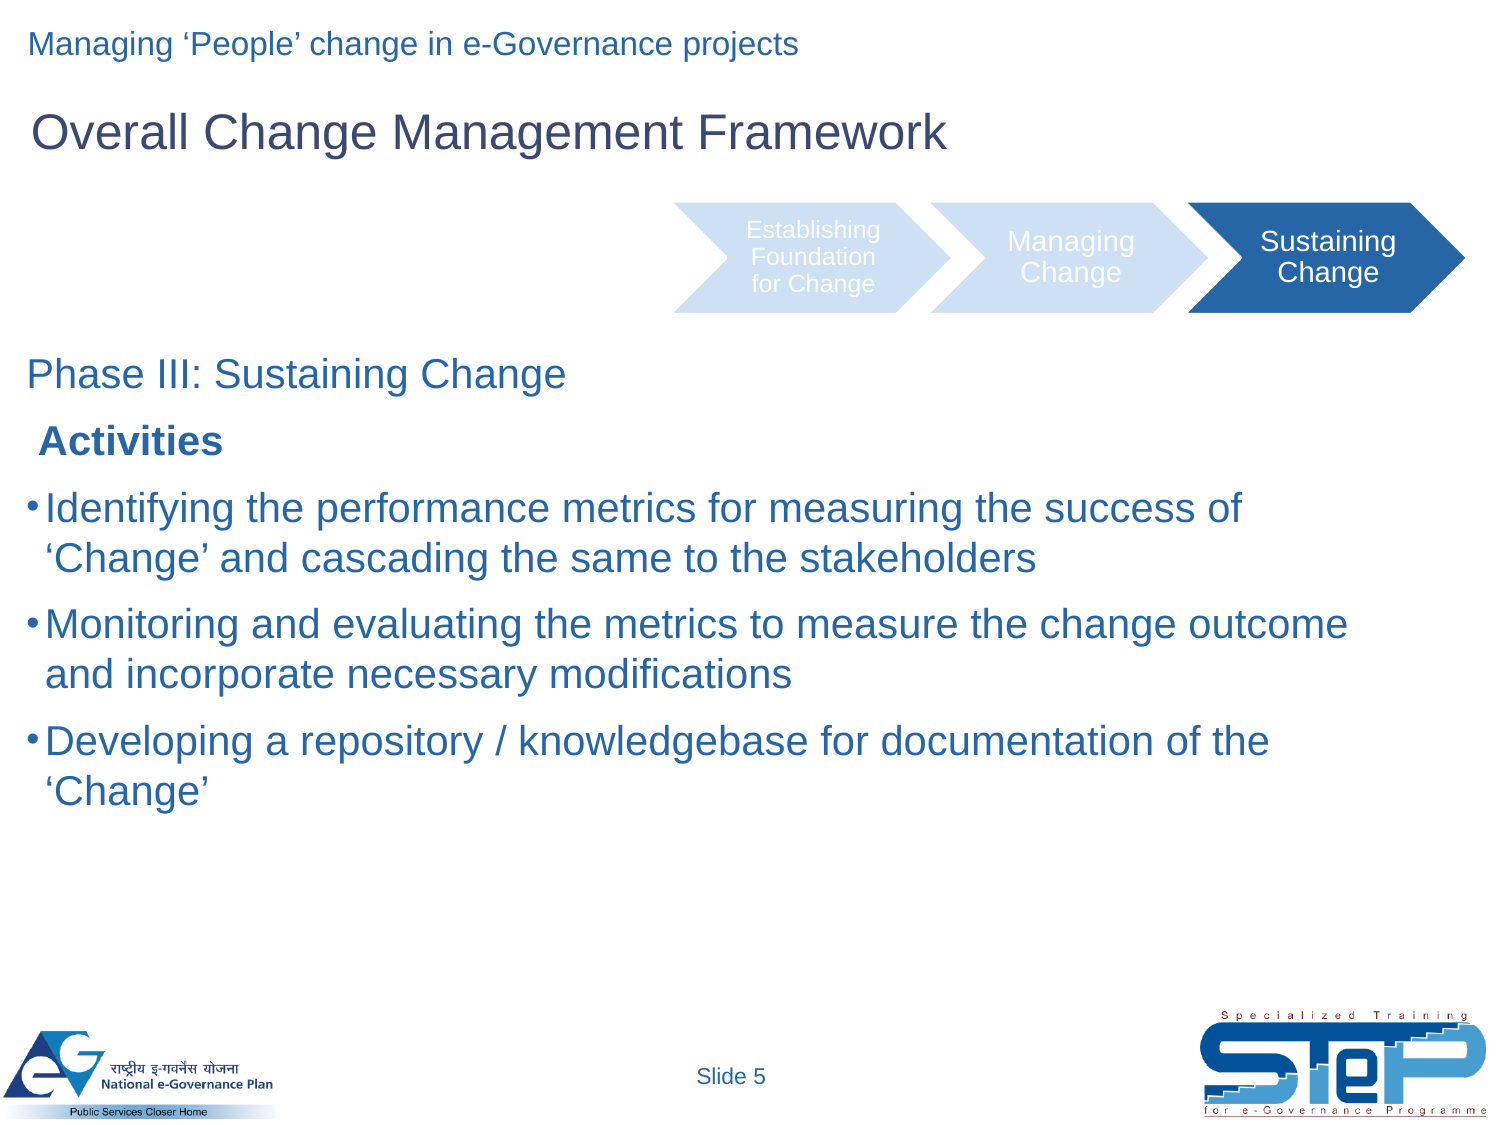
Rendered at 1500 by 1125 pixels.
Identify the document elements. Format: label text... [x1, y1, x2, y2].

text_box Phase III: Sustaining Change Activities Identifying the performance metrics for measuring the success of ‘Change’ and cascading the same to the stakeholders Monitoring and evaluating the metrics to measure the change outcome and incorporate necessary modifications Developing a repository / knowledgebase for documentation of the ‘Change’ [11, 339, 1383, 1088]
picture [1200, 1011, 1486, 1117]
picture [2, 1031, 275, 1119]
text_box Managing ‘People’ change in e-Governance projects [27, 28, 854, 62]
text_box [667, 116, 1469, 399]
title Overall Change Management Framework [30, 99, 1476, 188]
